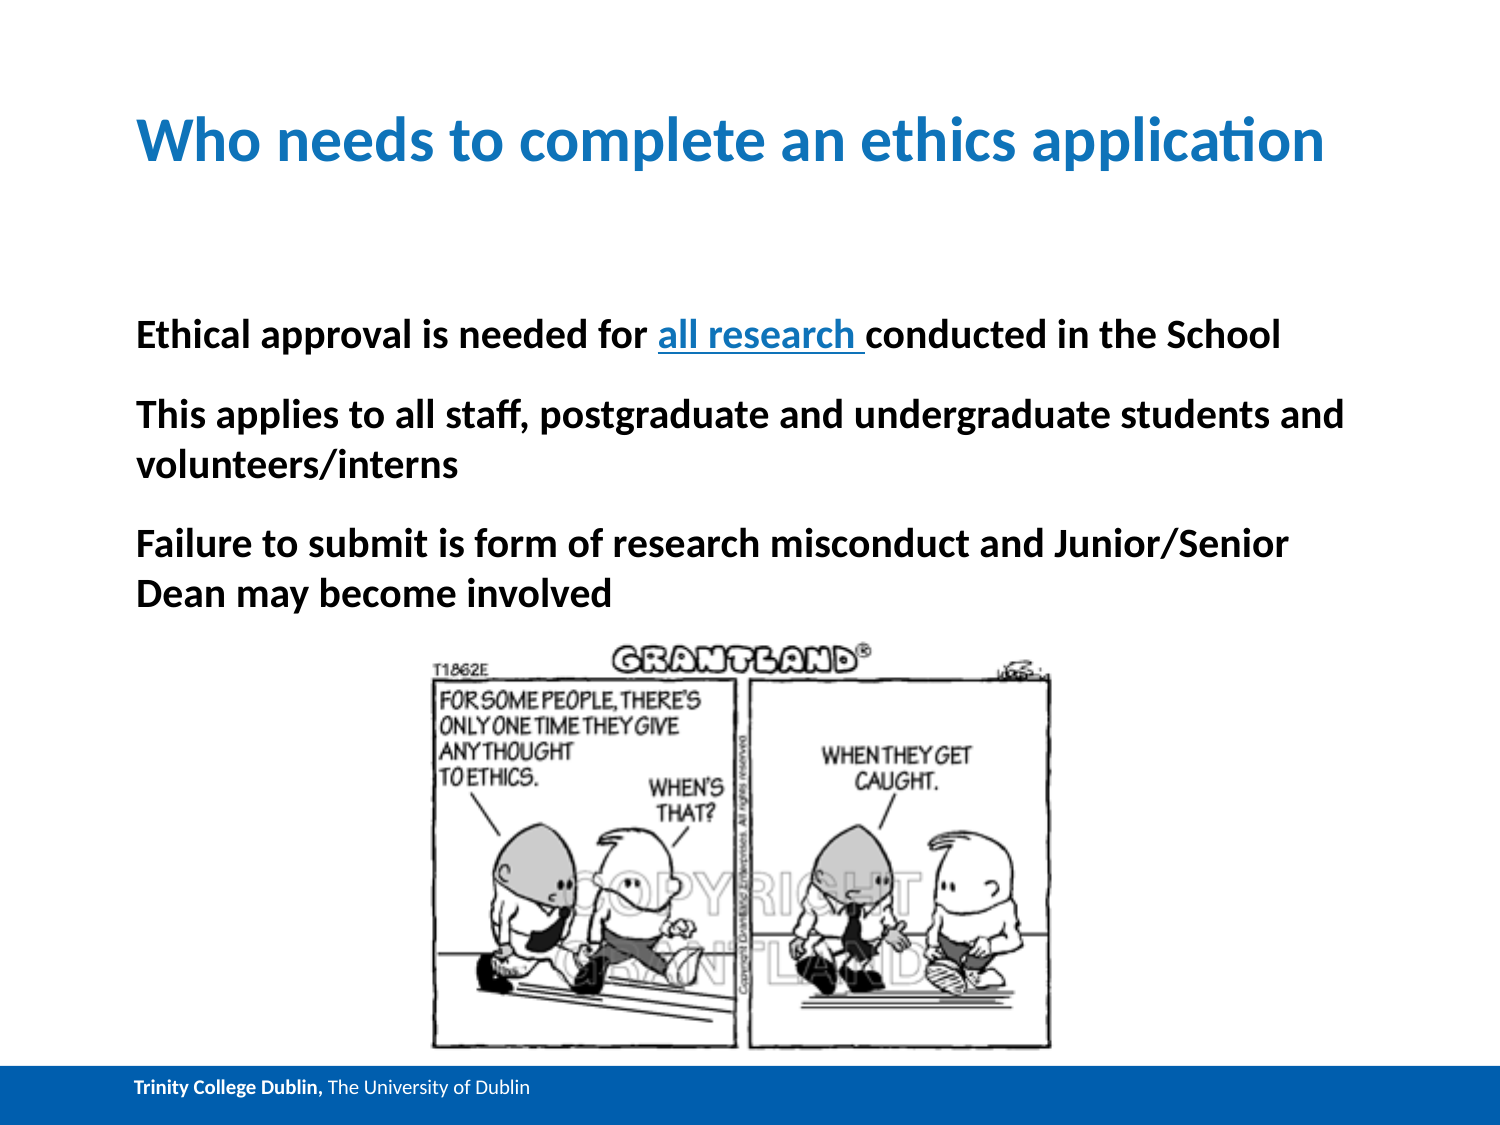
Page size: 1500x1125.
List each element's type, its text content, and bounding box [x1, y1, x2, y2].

picture [423, 637, 1062, 1055]
list Ethical approval is needed for all research conducted in the School This applies to all staff, postgraduate and undergraduate students and volunteers/interns Failure to submit is form of research misconduct and Junior/Senior Dean may become involved [135, 307, 1367, 980]
title Who needs to complete an ethics application [135, 82, 1367, 175]
